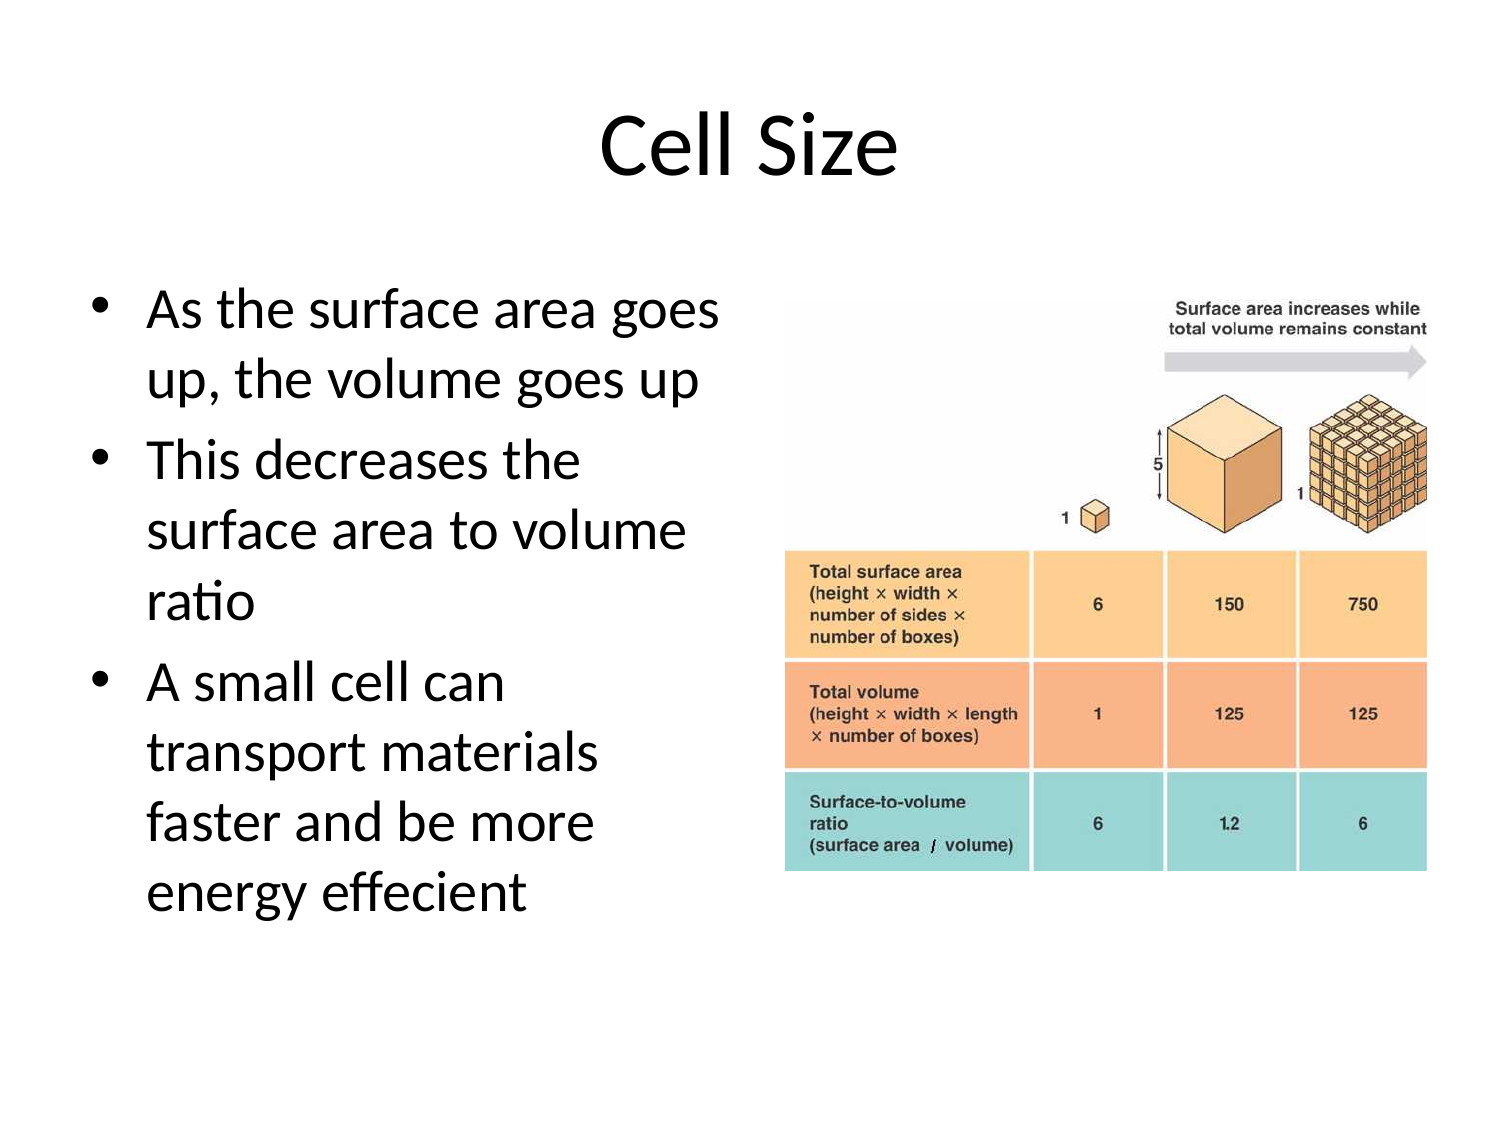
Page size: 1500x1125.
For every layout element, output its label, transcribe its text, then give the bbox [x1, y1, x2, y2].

list As the surface area goes up, the volume goes up This decreases the surface area to volume ratio A small cell can transport materials faster and be more energy effecient [75, 262, 738, 1005]
picture [785, 299, 1427, 871]
title Cell Size [75, 45, 1425, 233]
